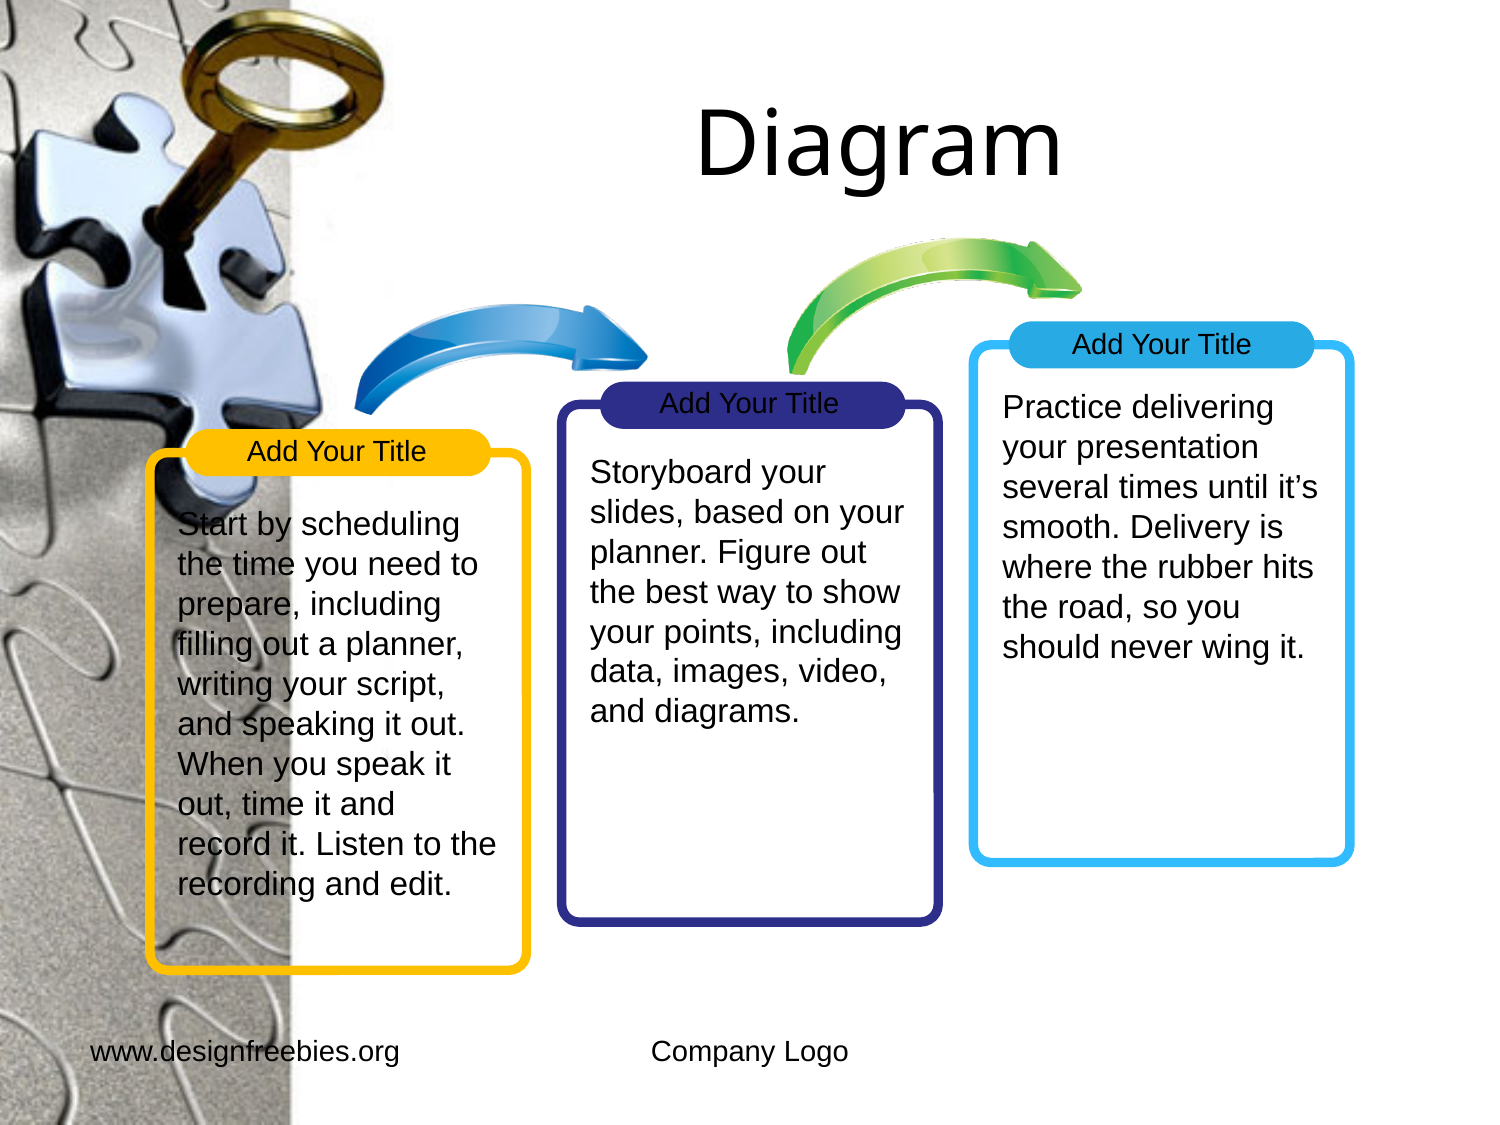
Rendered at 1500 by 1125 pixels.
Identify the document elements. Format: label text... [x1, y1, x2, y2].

slide_number www.designfreebies.org [75, 1024, 425, 1103]
text_box Start by scheduling the time you need to prepare, including filling out a planner, writing your script, and speaking it out. When you speak it out, time it and record it. Listen to the recording and edit. [162, 495, 513, 910]
text_box [561, 404, 939, 923]
text_box Add Your Title [1082, 318, 1267, 369]
text_box Add Your Title [644, 377, 855, 427]
text_box [149, 452, 527, 971]
text_box [1267, 321, 1315, 369]
title Diagram [312, 45, 1447, 233]
text_box Practice delivering your presentation several times until it’s smooth. Delivery is where the rubber hits the road, so you should never wing it. [987, 377, 1338, 672]
text_box Storyboard your slides, based on your planner. Figure out the best way to show your points, including data, images, video, and diagrams. [575, 442, 925, 737]
text_box [973, 344, 1350, 863]
picture [0, 0, 1500, 1125]
footer Company Logo [512, 1024, 988, 1103]
text_box [185, 429, 492, 477]
text_box [639, 381, 906, 429]
text_box Add Your Title [231, 424, 442, 475]
